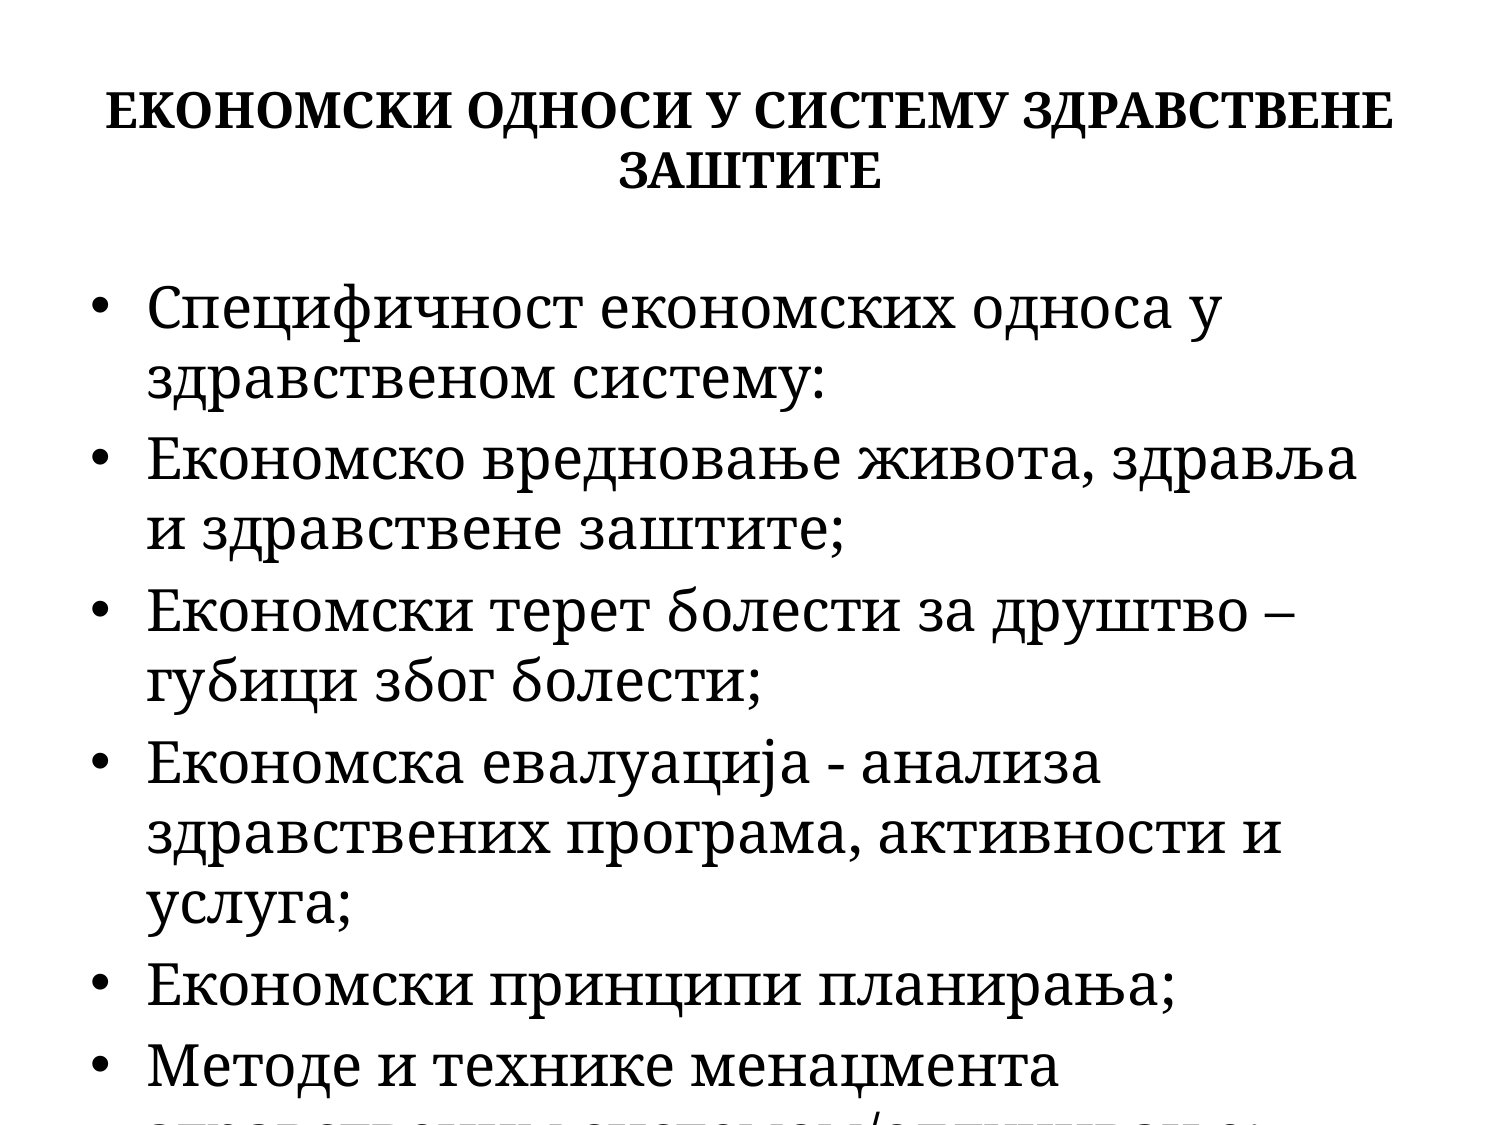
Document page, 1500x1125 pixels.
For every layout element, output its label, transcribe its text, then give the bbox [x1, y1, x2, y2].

title ЕKОНОМСKИ ОДНОСИ У СИСТЕМУ ЗДРАВСТВЕНЕ ЗАШТИТЕ [75, 45, 1425, 233]
list Специфичност економских односа у здравственом систему: Економско вредновање живота, здравља и здравствене заштите; Економски терет болести за друштво – губици због болести; Економска евалуација - анализа здравствених програма, активности и услуга; Економски принципи планирања; Методе и технике менаџмента здравственим системом/одлучивање; [75, 262, 1425, 1071]
